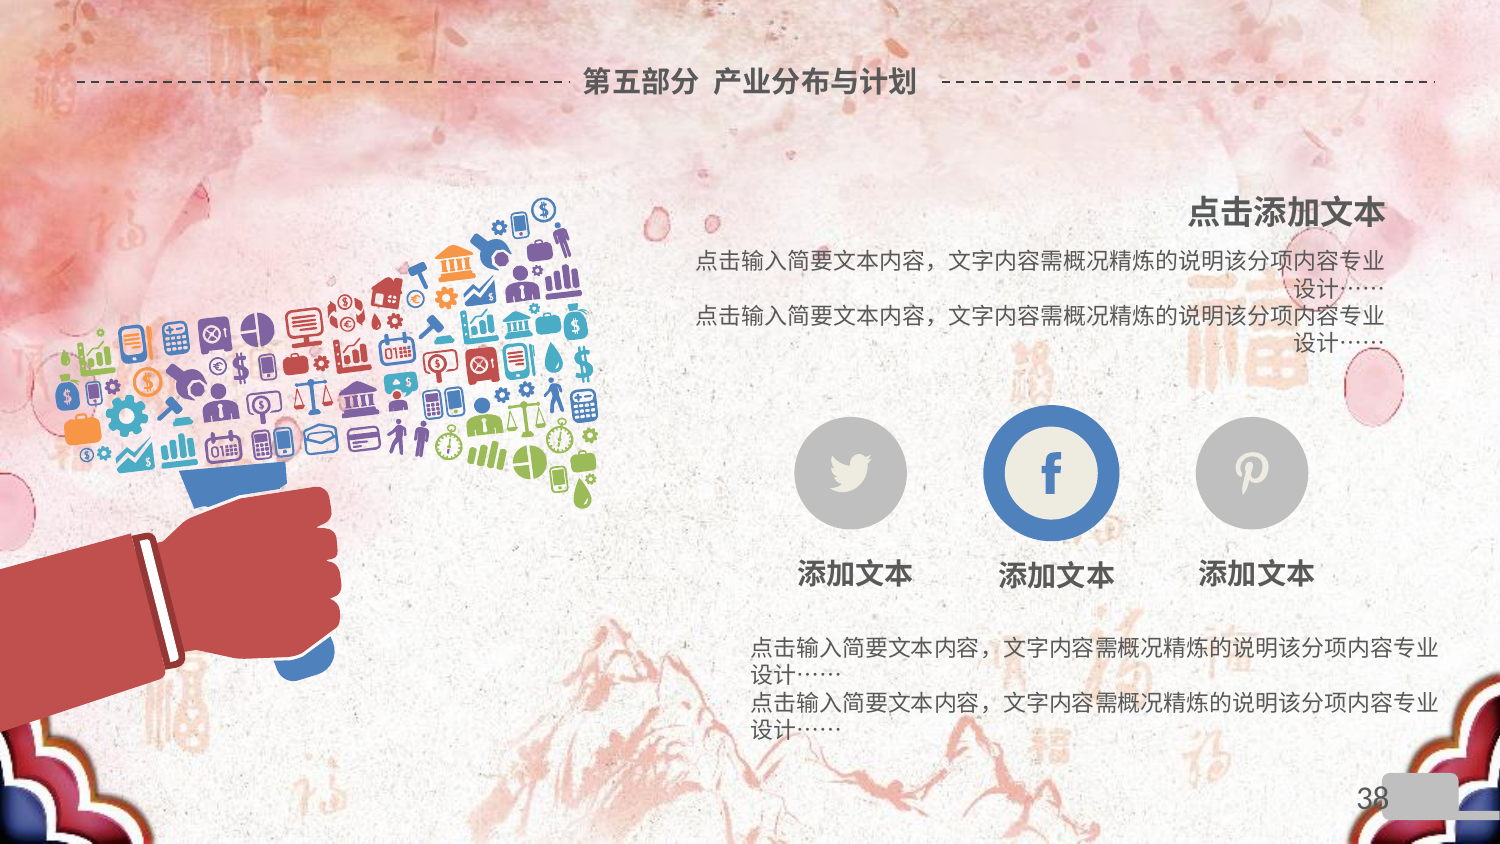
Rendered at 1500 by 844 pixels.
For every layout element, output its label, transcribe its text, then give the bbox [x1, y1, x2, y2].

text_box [794, 416, 908, 530]
text_box 添加文本 [986, 551, 1127, 599]
title 第五部分 产业分布与计划 [18, 52, 1483, 110]
text_box 点击输入简要文本内容，文字内容需概况精炼的说明该分项内容专业设计…… 点击输入简要文本内容，文字内容需概况精炼的说明该分项内容专业设计…… [738, 627, 1457, 749]
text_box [983, 404, 1120, 542]
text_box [0, 196, 600, 733]
text_box 点击添加文本 [1176, 185, 1399, 237]
text_box 添加文本 [1187, 550, 1327, 597]
picture [1376, 799, 1381, 807]
picture [0, 0, 1500, 844]
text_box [1195, 416, 1309, 530]
text_box 添加文本 [785, 550, 926, 597]
text_box 点击输入简要文本内容，文字内容需概况精炼的说明该分项内容专业设计…… 点击输入简要文本内容，文字内容需概况精炼的说明该分项内容专业设计…… [679, 241, 1398, 363]
